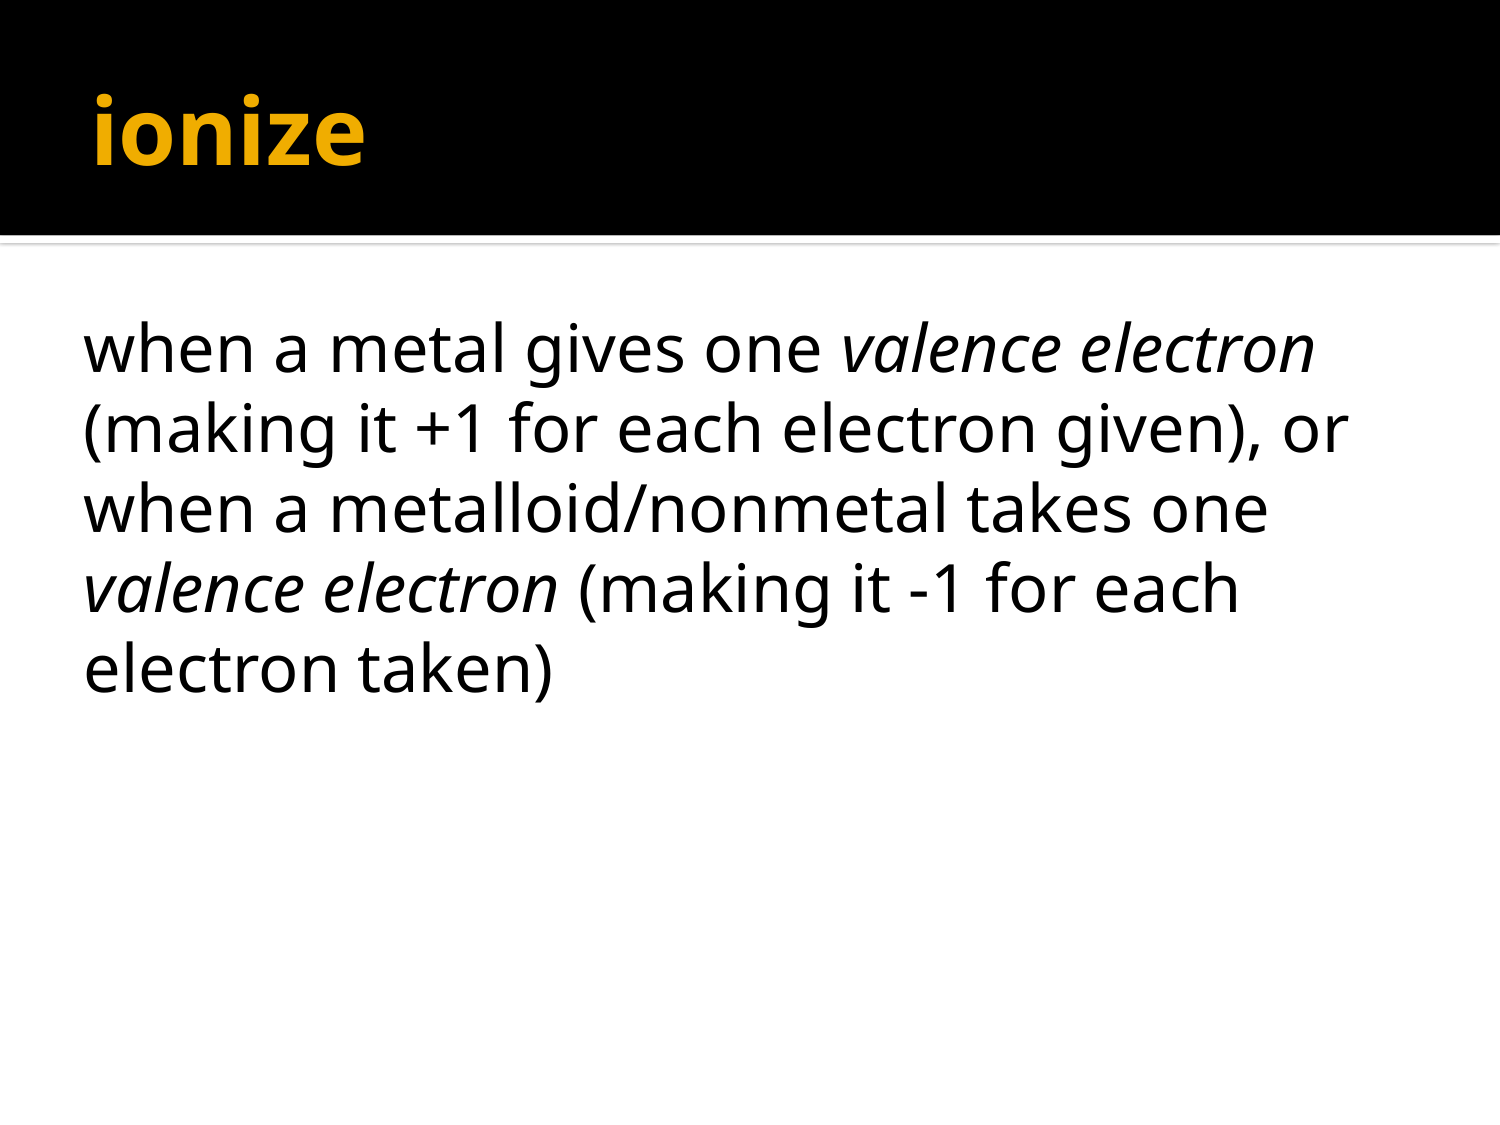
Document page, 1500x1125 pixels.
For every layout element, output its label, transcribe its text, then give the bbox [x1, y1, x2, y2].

title ionize [75, 25, 1425, 231]
list when a metal gives one valence electron (making it +1 for each electron given), or when a metalloid/nonmetal takes one valence electron (making it -1 for each electron taken) [75, 291, 1425, 1050]
